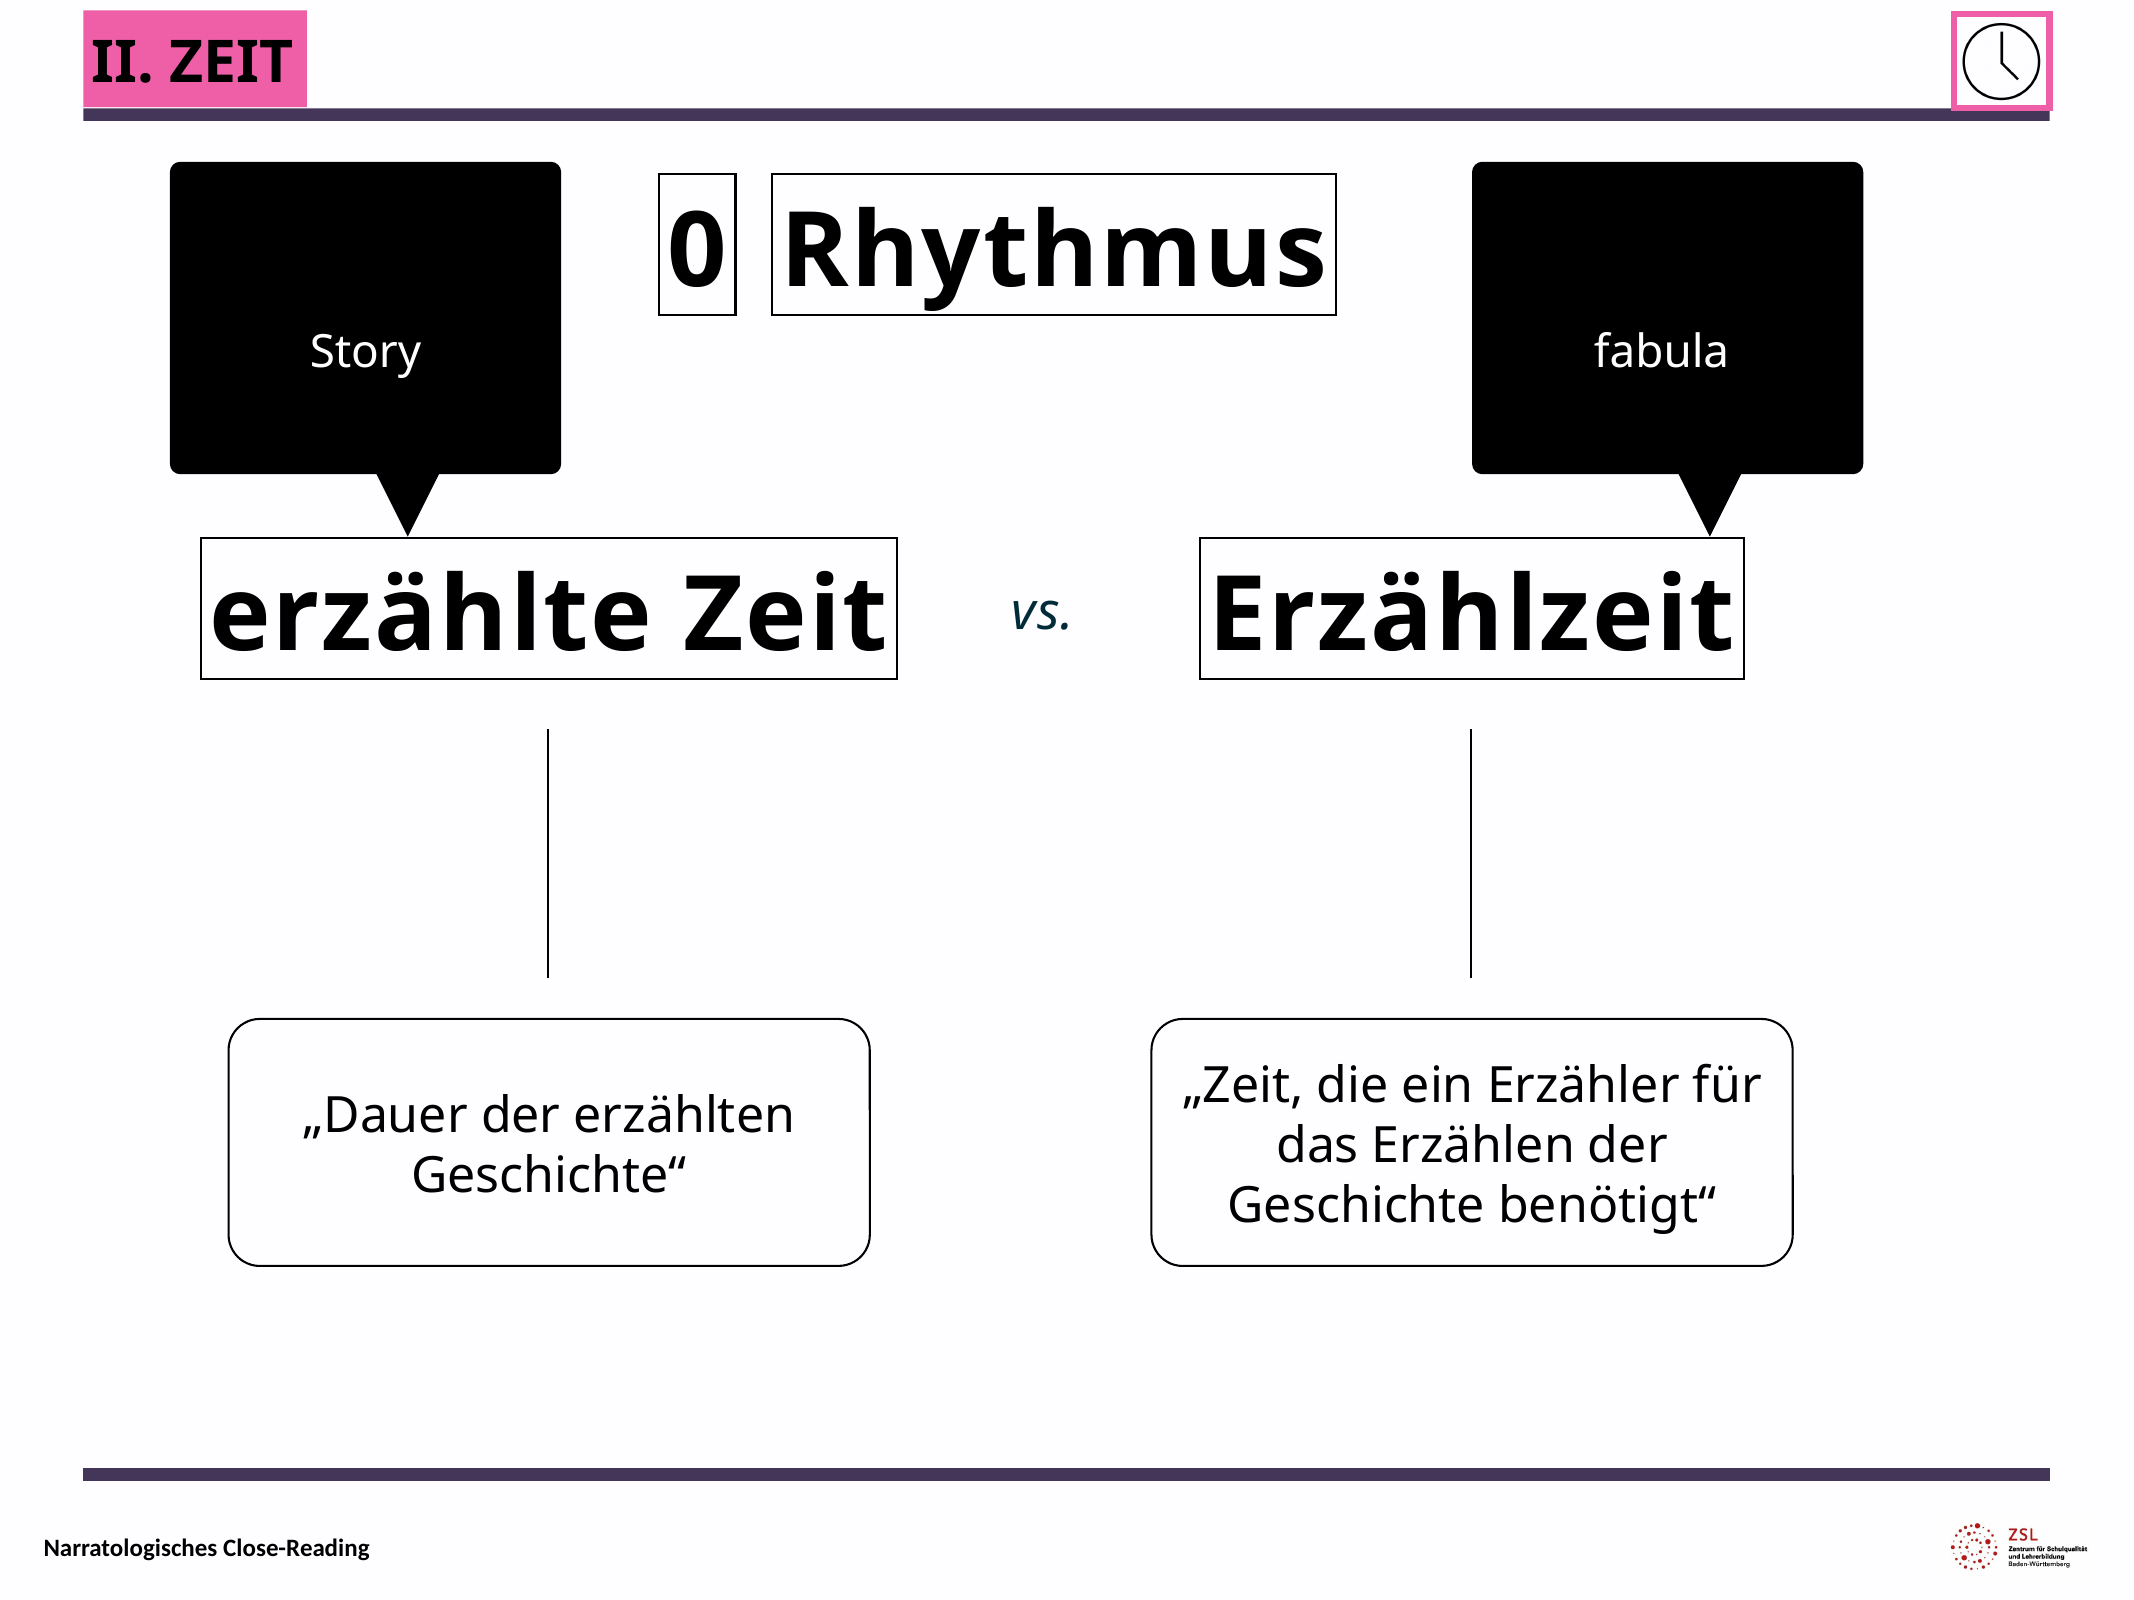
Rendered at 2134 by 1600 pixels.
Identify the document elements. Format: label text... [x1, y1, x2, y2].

text_box Narratologisches Close-Reading [35, 1522, 379, 1570]
text_box erzählte Zeit [200, 537, 898, 680]
text_box Story [169, 161, 562, 537]
text_box Erzählzeit [1199, 537, 1745, 680]
text_box „Dauer der erzählten Geschichte“ [228, 1018, 870, 1266]
text_box vs. [1003, 568, 1083, 648]
text_box fabula [1472, 161, 1864, 537]
text_box „Zeit, die ein Erzähler für das Erzählen der Geschichte benötigt“ [1151, 1018, 1793, 1266]
text_box 0 [658, 173, 736, 316]
picture [1938, 1510, 2099, 1582]
text_box Rhythmus [772, 173, 1337, 316]
picture [1956, 17, 2047, 106]
title II. ZEIT [82, 9, 308, 108]
